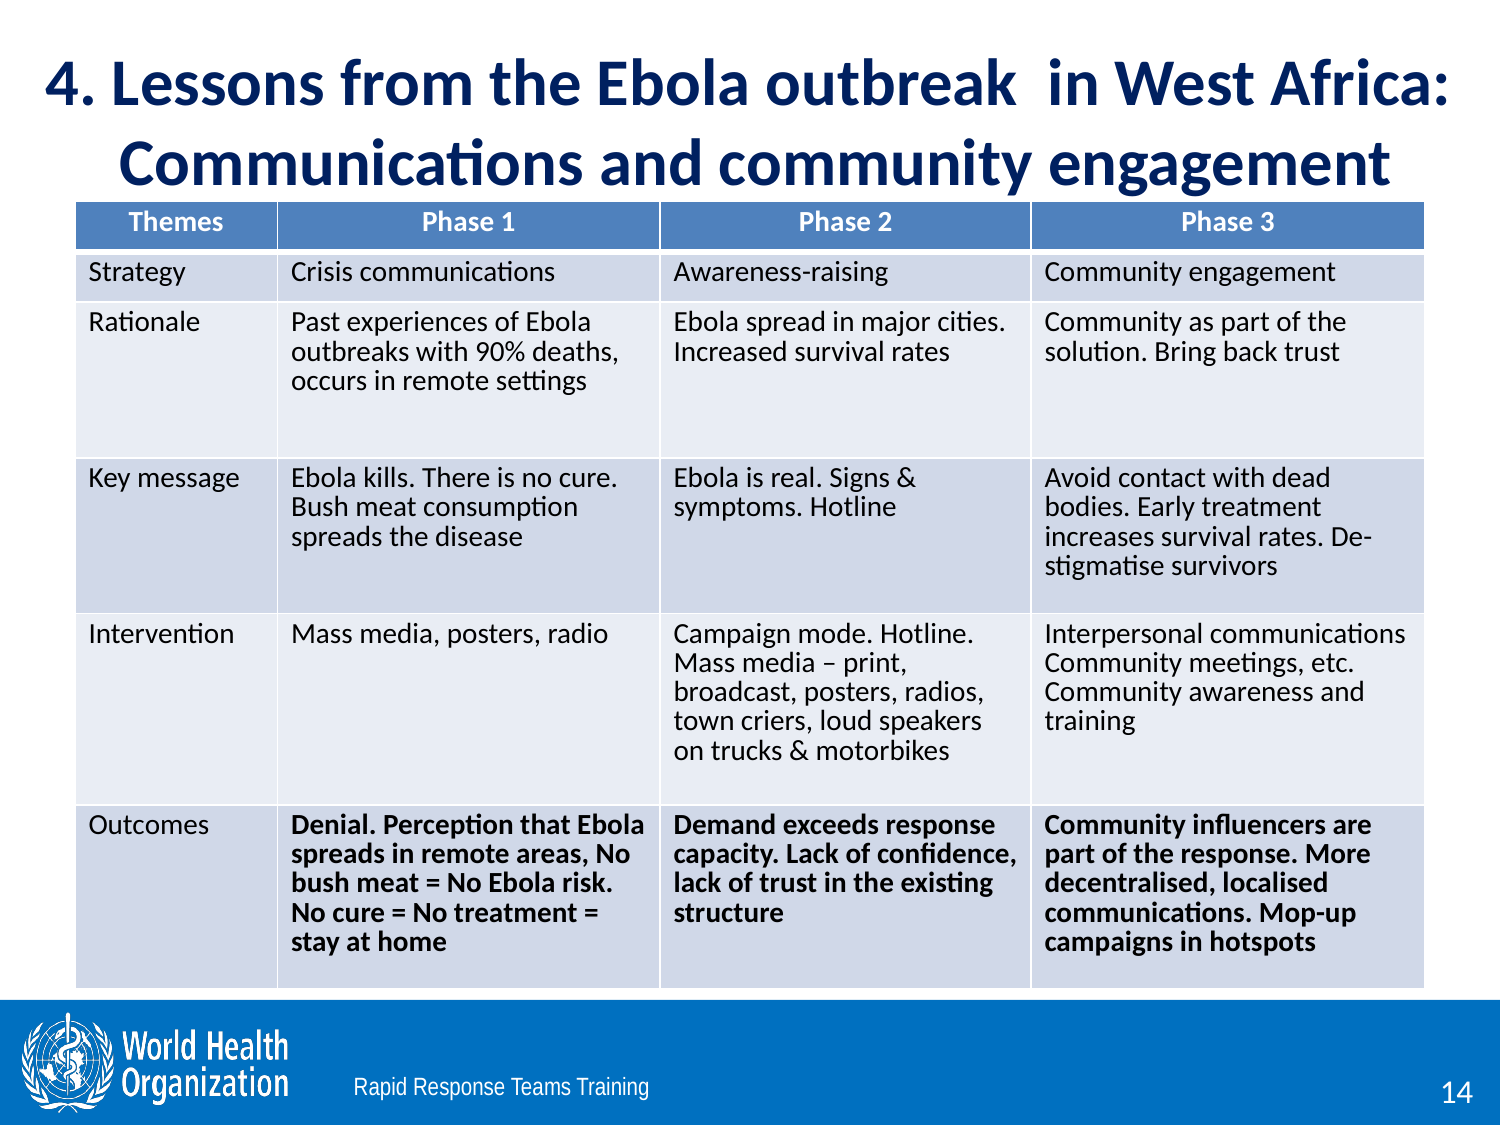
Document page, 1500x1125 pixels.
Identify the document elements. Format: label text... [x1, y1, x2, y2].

table_cell Avoid contact with dead bodies. Early treatment increases survival rates. De-stigmatise survivors [1032, 459, 1424, 613]
table_cell Interpersonal communications Community meetings, etc. Community awareness and training [1032, 614, 1424, 804]
table_header Phase 2 [661, 202, 1030, 249]
table_header Themes [76, 202, 277, 249]
table_cell Community influencers are part of the response. More decentralised, localised communications. Mop-up campaigns in hotspots [1032, 806, 1424, 988]
table_cell Intervention [76, 614, 277, 804]
table_cell Awareness-raising [661, 255, 1030, 301]
table_cell Ebola is real. Signs & symptoms. Hotline [661, 459, 1030, 613]
table_header Phase 3 [1032, 202, 1424, 249]
table_cell Outcomes [76, 806, 277, 988]
title 4. Lessons from the Ebola outbreak in West Africa: Communications and community engagement [12, 62, 1500, 175]
table_cell Demand exceeds response capacity. Lack of confidence, lack of trust in the existing structure [661, 806, 1030, 988]
table_cell Community engagement [1032, 255, 1424, 301]
table_cell Crisis communications [278, 255, 659, 301]
table_cell Mass media, posters, radio [278, 614, 659, 804]
table_cell Ebola spread in major cities. Increased survival rates [661, 303, 1030, 457]
table_cell Campaign mode. Hotline. Mass media – print, broadcast, posters, radios, town criers, loud speakers on trucks & motorbikes [661, 614, 1030, 804]
table_header Phase 1 [278, 202, 659, 249]
table_cell Denial. Perception that Ebola spreads in remote areas, No bush meat = No Ebola risk. No cure = No treatment = stay at home [278, 806, 659, 988]
table_cell Community as part of the solution. Bring back trust [1032, 303, 1424, 457]
picture [21, 1012, 288, 1113]
table_cell Rationale [76, 303, 277, 457]
table_cell Past experiences of Ebola outbreaks with 90% deaths, occurs in remote settings [278, 303, 659, 457]
table_cell Ebola kills. There is no cure. Bush meat consumption spreads the disease [278, 459, 659, 613]
table_cell Key message [76, 459, 277, 613]
table_cell Strategy [76, 255, 277, 301]
